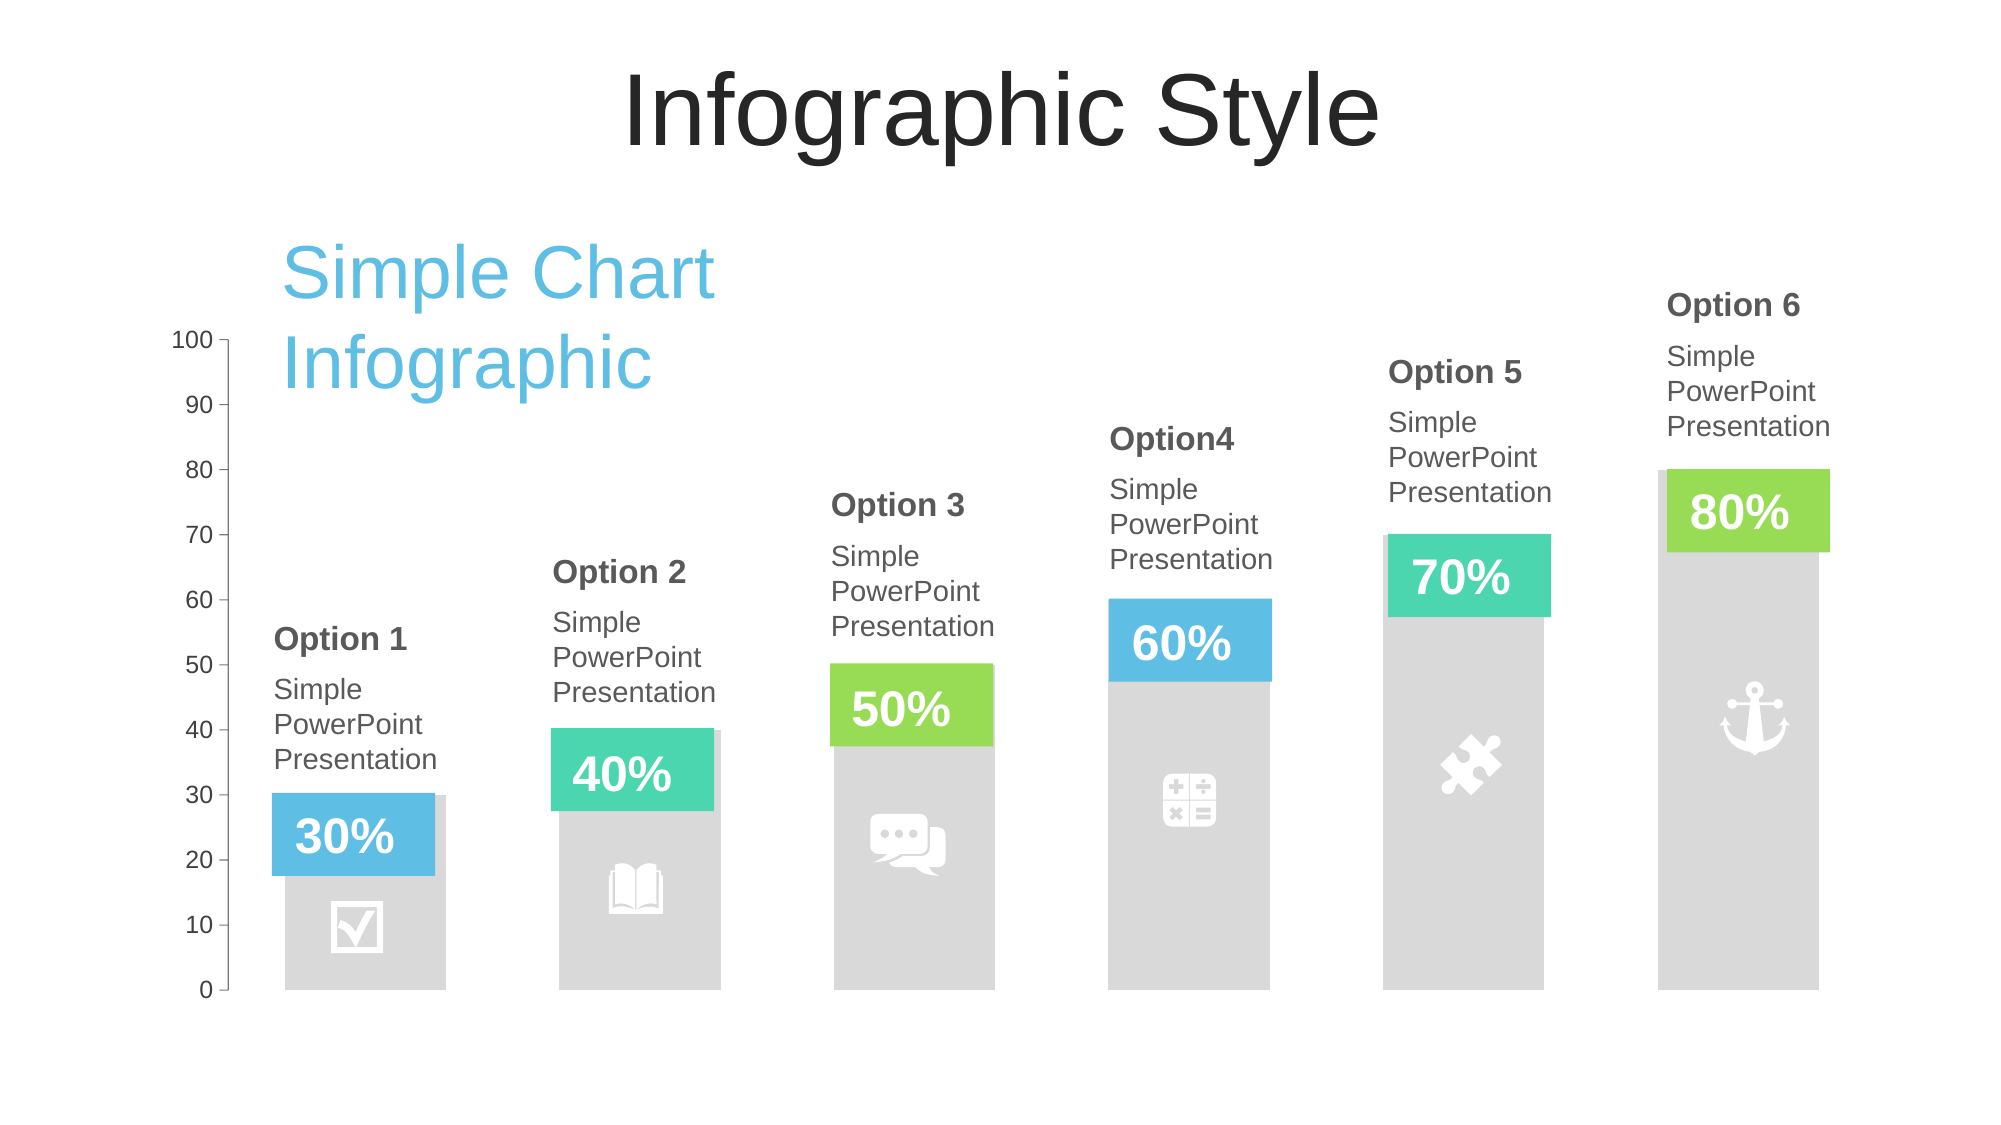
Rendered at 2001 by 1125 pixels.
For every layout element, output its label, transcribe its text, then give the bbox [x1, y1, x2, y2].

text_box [816, 475, 1013, 651]
text_box Simple Chart Infographic [267, 215, 777, 312]
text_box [1373, 342, 1570, 518]
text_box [1094, 409, 1291, 585]
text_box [537, 542, 734, 718]
list Infographic Style [53, 55, 1952, 175]
chart [135, 312, 1912, 1018]
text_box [1651, 275, 1848, 451]
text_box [258, 609, 455, 785]
